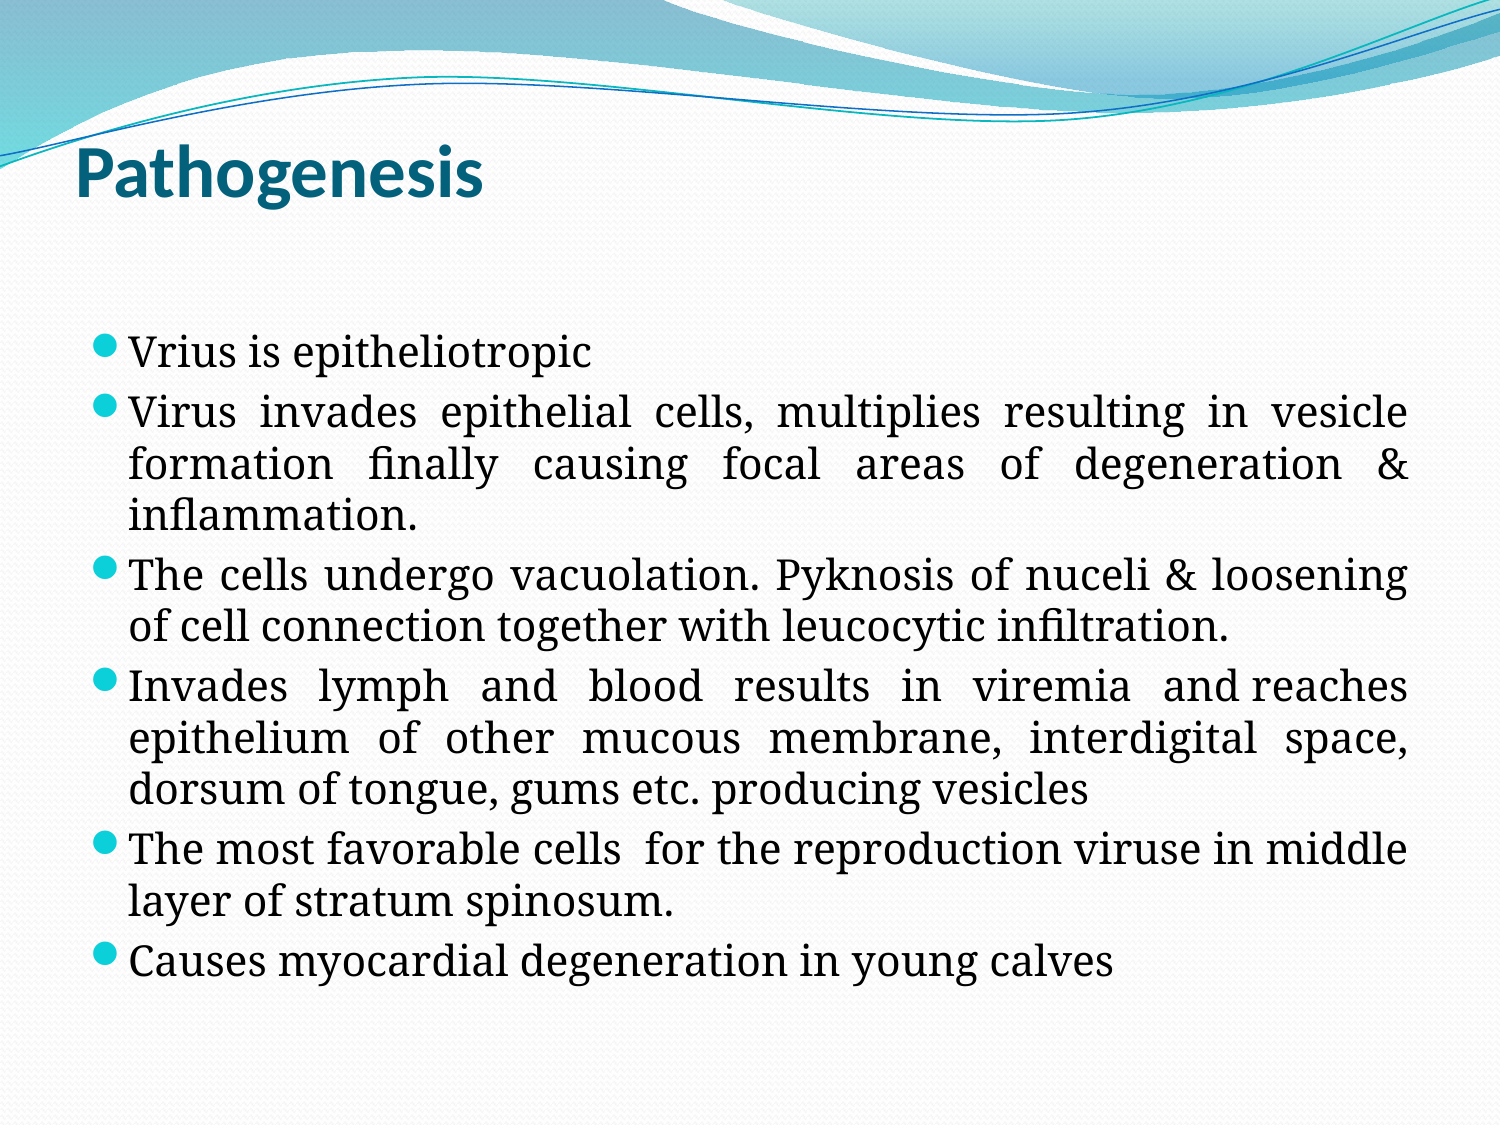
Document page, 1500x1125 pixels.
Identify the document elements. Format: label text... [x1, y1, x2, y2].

list Vrius is epitheliotropic Virus invades epithelial cells, multiplies resulting in vesicle formation finally causing focal areas of degeneration & inflammation. The cells undergo vacuolation. Pyknosis of nuceli & loosening of cell connection together with leucocytic infiltration. Invades lymph and blood results in viremia and reaches epithelium of other mucous membrane, interdigital space, dorsum of tongue, gums etc. producing vesicles The most favorable cells for the reproduction viruse in middle layer of stratum spinosum. Causes myocardial degeneration in young calves [75, 317, 1425, 1038]
title Pathogenesis [75, 115, 1425, 303]
